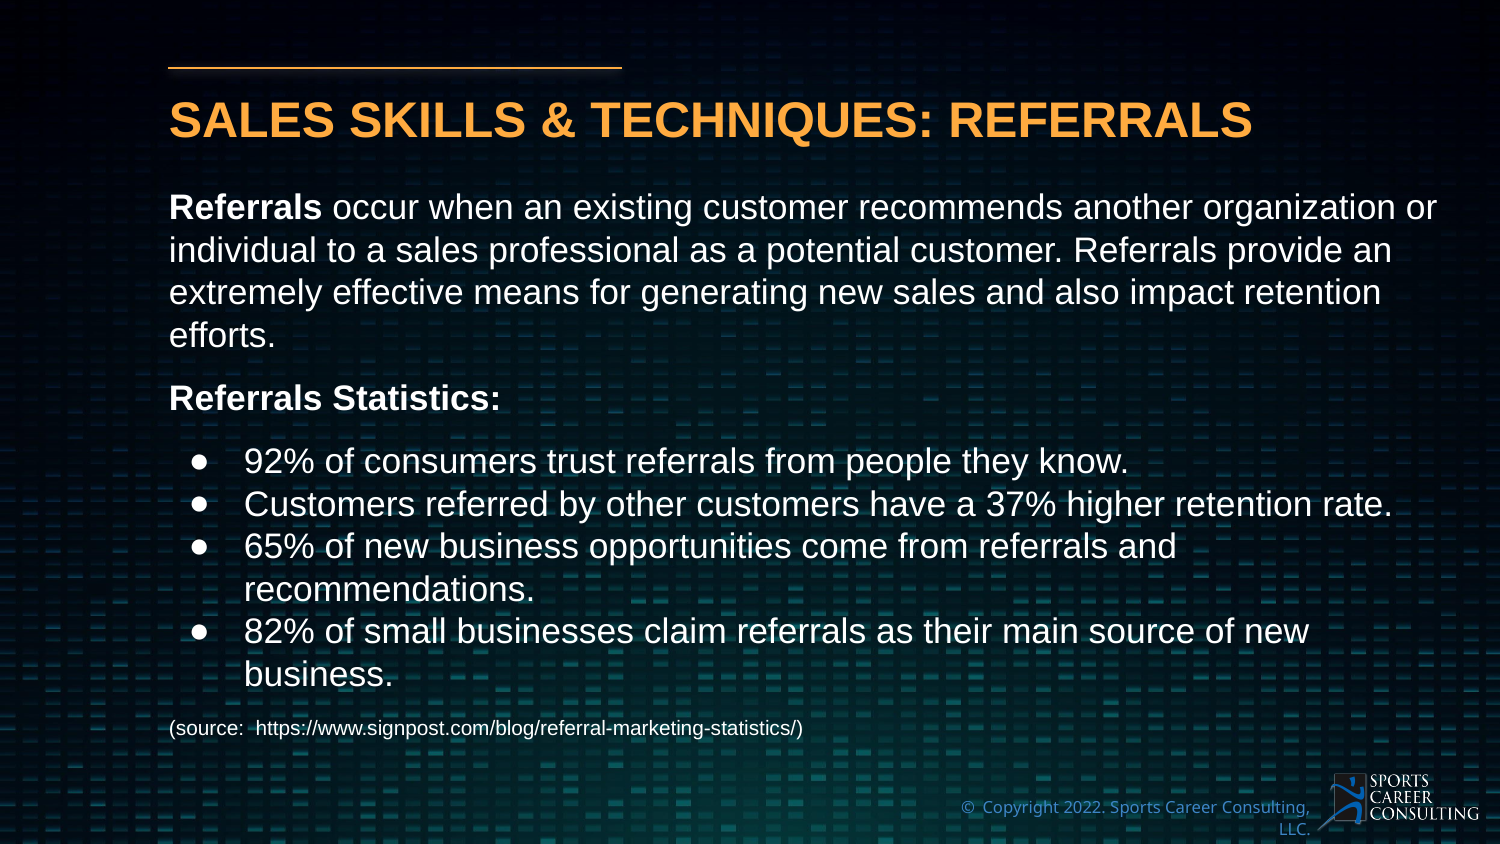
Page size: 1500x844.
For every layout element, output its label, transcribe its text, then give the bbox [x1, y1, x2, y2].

text_box © Copyright 2022. Sports Career Consulting, LLC. [914, 769, 1326, 844]
list Referrals occur when an existing customer recommends another organization or individual to a sales professional as a potential customer. Referrals provide an extremely effective means for generating new sales and also impact retention efforts. Referrals Statistics: 92% of consumers trust referrals from people they know. Customers referred by other customers have a 37% higher retention rate. 65% of new business opportunities come from referrals and recommendations. 82% of small businesses claim referrals as their main source of new business. (source: https://www.signpost.com/blog/referral-marketing-statistics/) [153, 169, 1469, 753]
picture [0, 0, 1500, 844]
title SALES SKILLS & TECHNIQUES: REFERRALS [153, 72, 1469, 169]
